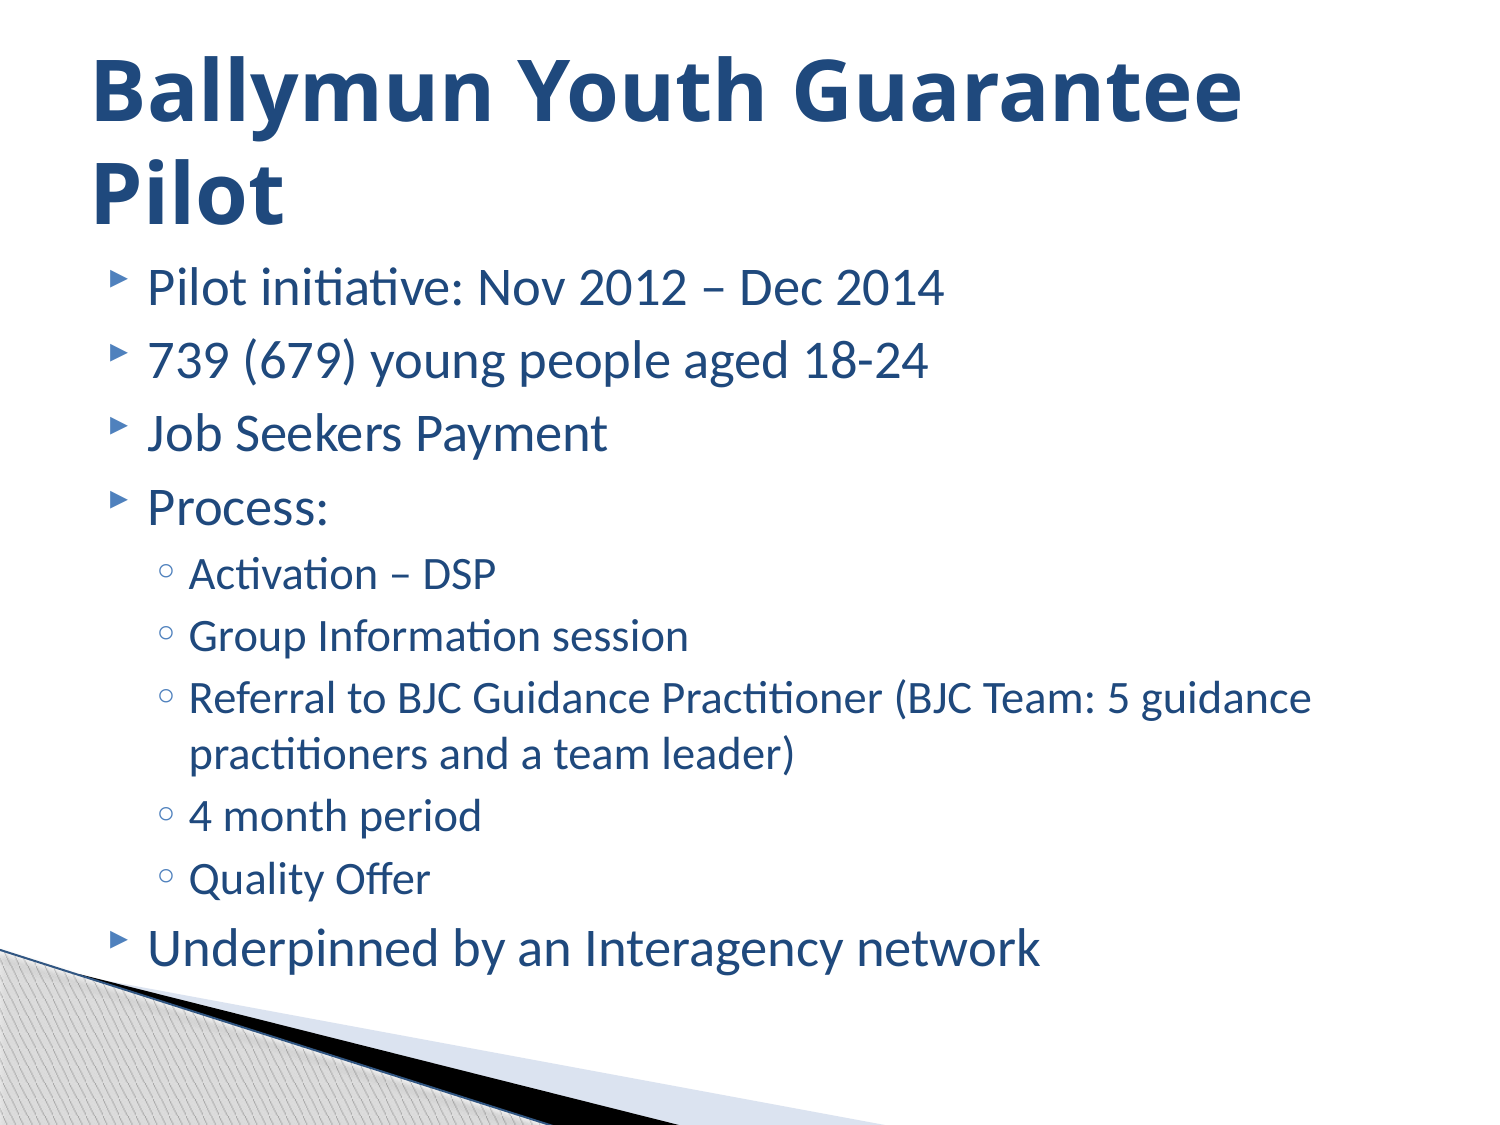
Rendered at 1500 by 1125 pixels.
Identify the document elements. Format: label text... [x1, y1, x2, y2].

title Ballymun Youth Guarantee Pilot [75, 45, 1425, 233]
list Pilot initiative: Nov 2012 – Dec 2014 739 (679) young people aged 18-24 Job Seekers Payment Process: Activation – DSP Group Information session Referral to BJC Guidance Practitioner (BJC Team: 5 guidance practitioners and a team leader) 4 month period Quality Offer Underpinned by an Interagency network [75, 243, 1425, 986]
